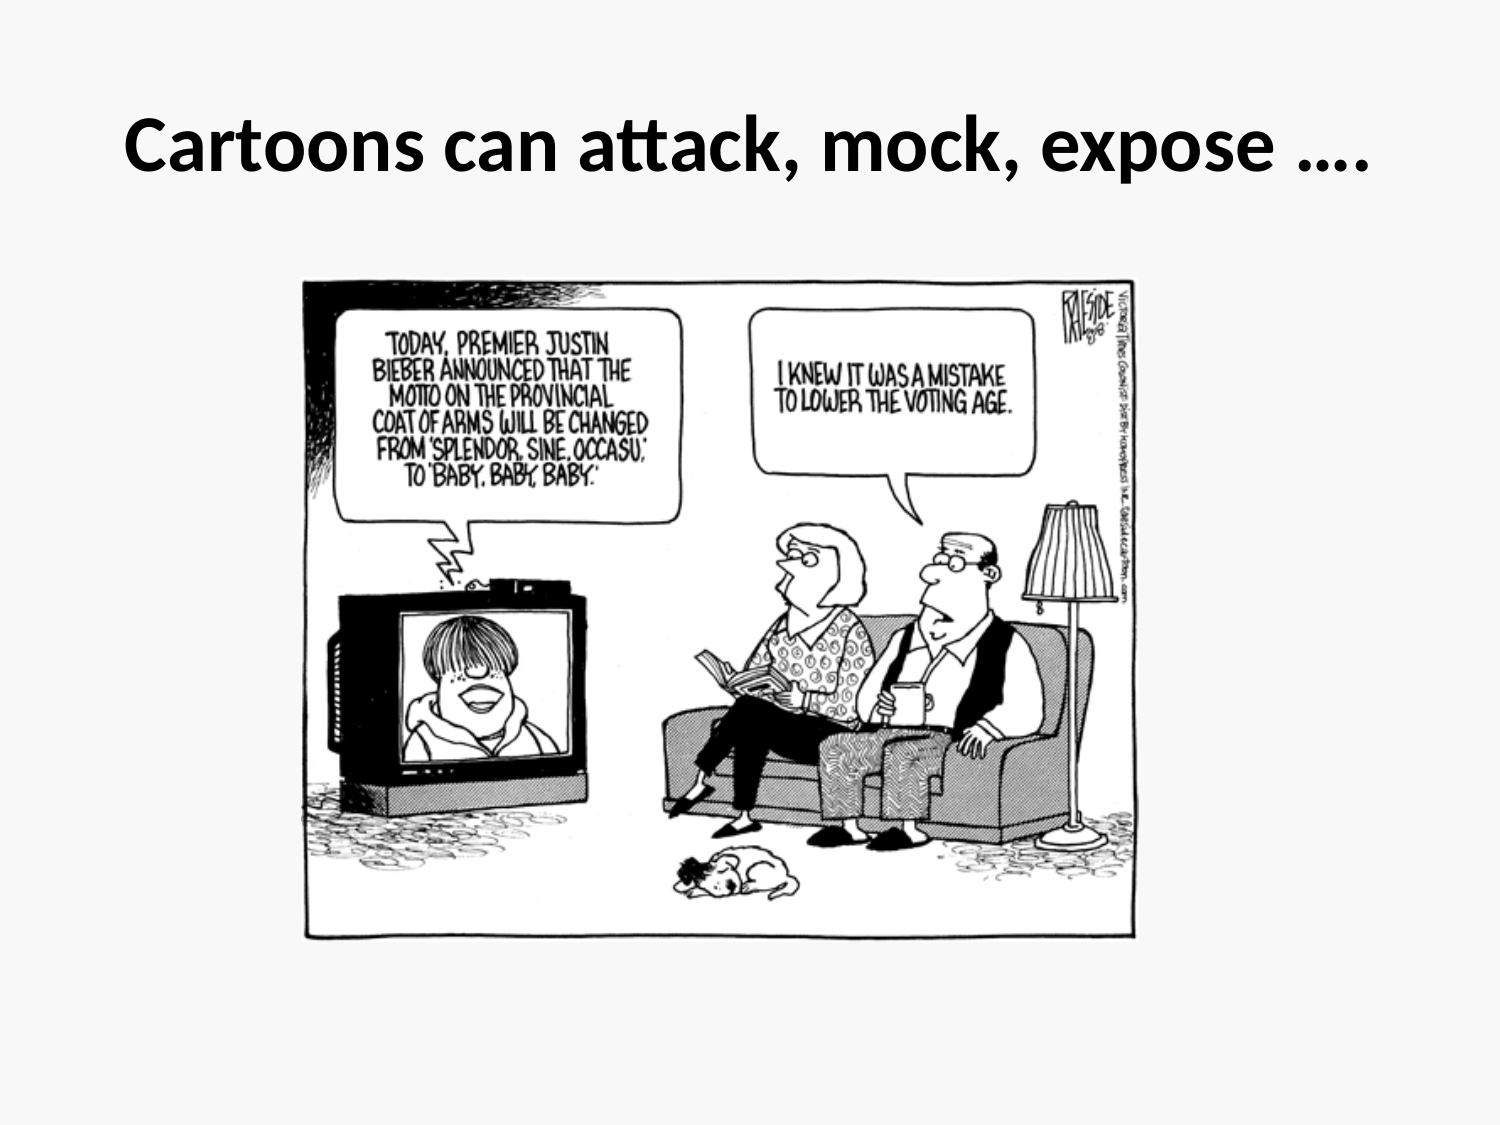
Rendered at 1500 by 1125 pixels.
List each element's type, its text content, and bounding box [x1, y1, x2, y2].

title Cartoons can attack, mock, expose …. [75, 45, 1425, 233]
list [300, 277, 1139, 942]
